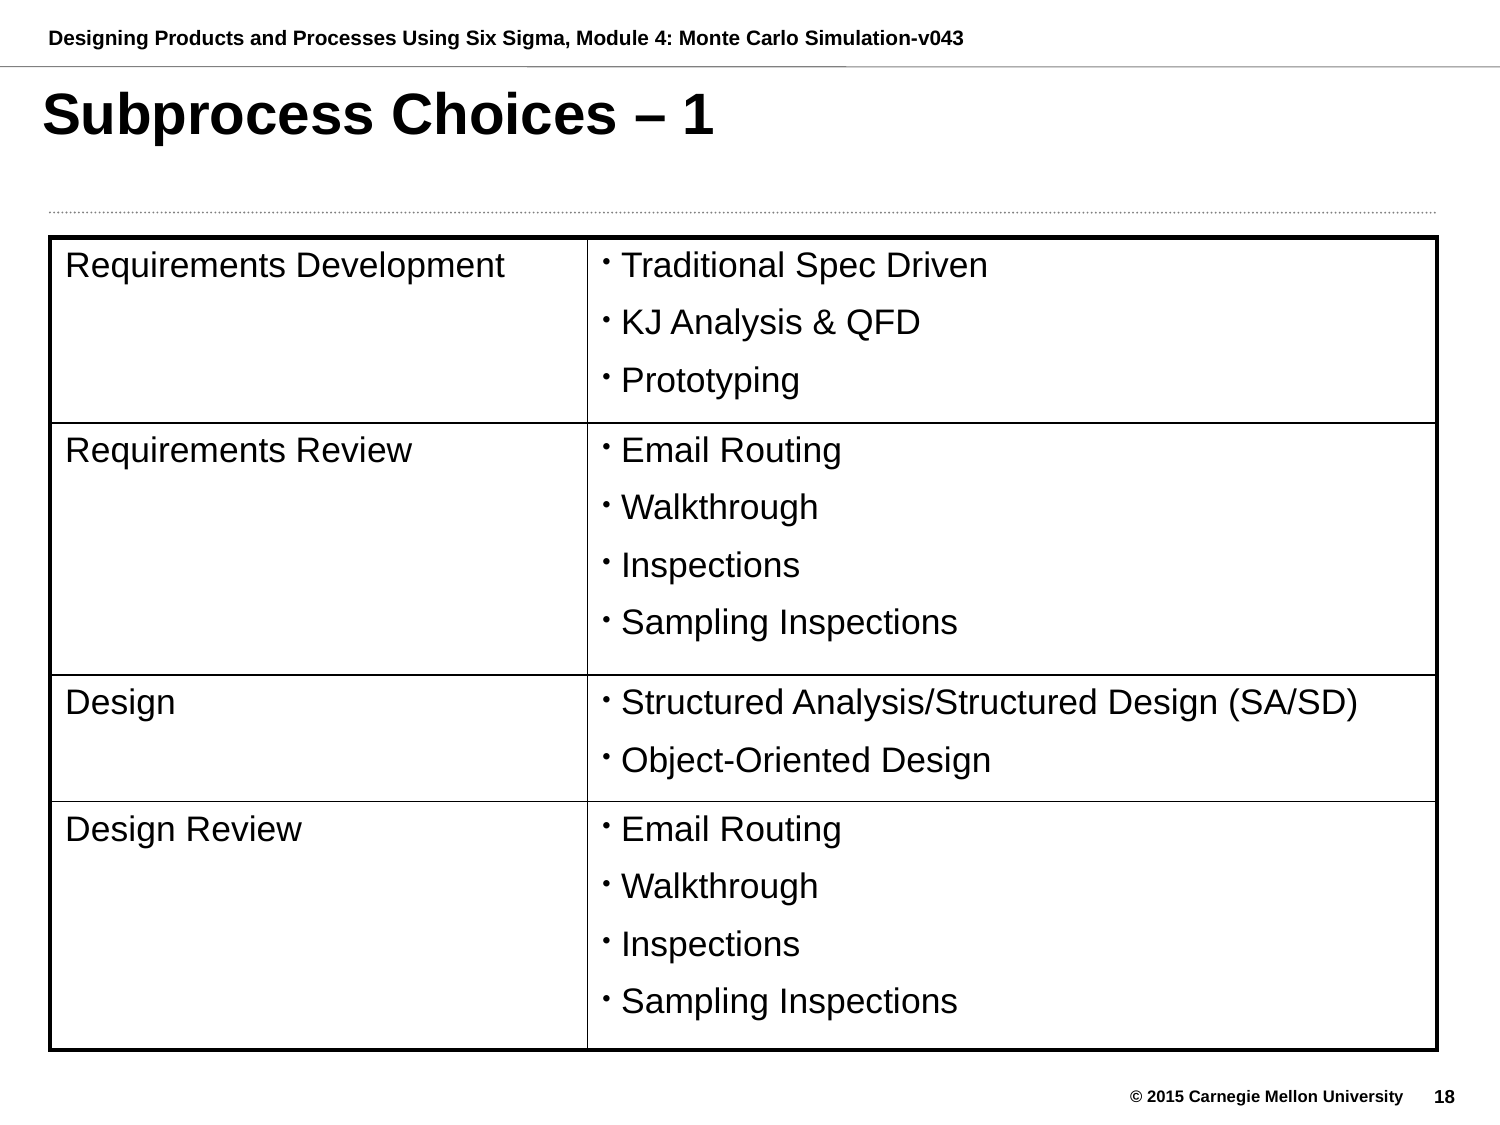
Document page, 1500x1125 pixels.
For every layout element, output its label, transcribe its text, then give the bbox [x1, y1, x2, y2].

table_cell Email Routing Walkthrough Inspections Sampling Inspections [588, 424, 1435, 674]
table_cell Design [52, 676, 587, 801]
table_header Traditional Spec Driven KJ Analysis & QFD Prototyping [588, 240, 1435, 422]
table_cell Design Review [52, 802, 587, 1048]
table_cell Requirements Review [52, 424, 587, 674]
table_header Requirements Development [52, 240, 587, 422]
table_cell Structured Analysis/Structured Design (SA/SD) Object-Oriented Design [588, 676, 1435, 801]
title Subprocess Choices – 1 [42, 89, 1438, 146]
table_cell Email Routing Walkthrough Inspections Sampling Inspections [588, 802, 1435, 1048]
